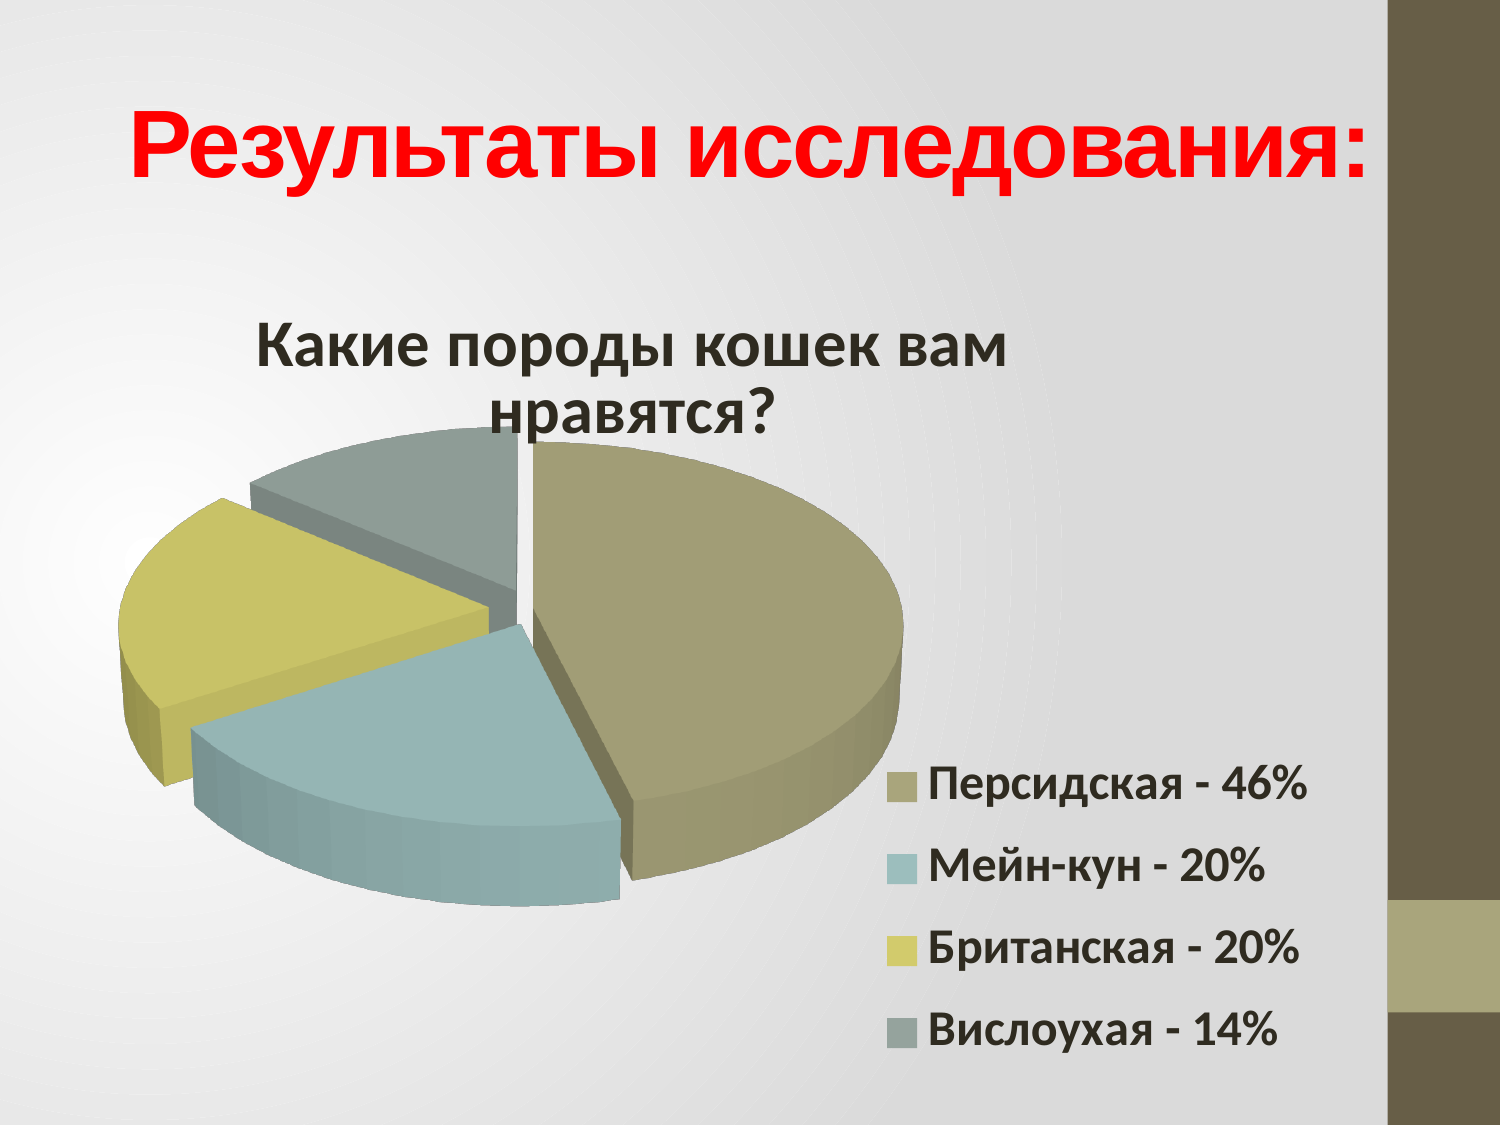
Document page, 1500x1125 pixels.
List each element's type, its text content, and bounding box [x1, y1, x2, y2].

title Результаты исследования: [35, 45, 1465, 233]
chart [46, 245, 1384, 1125]
